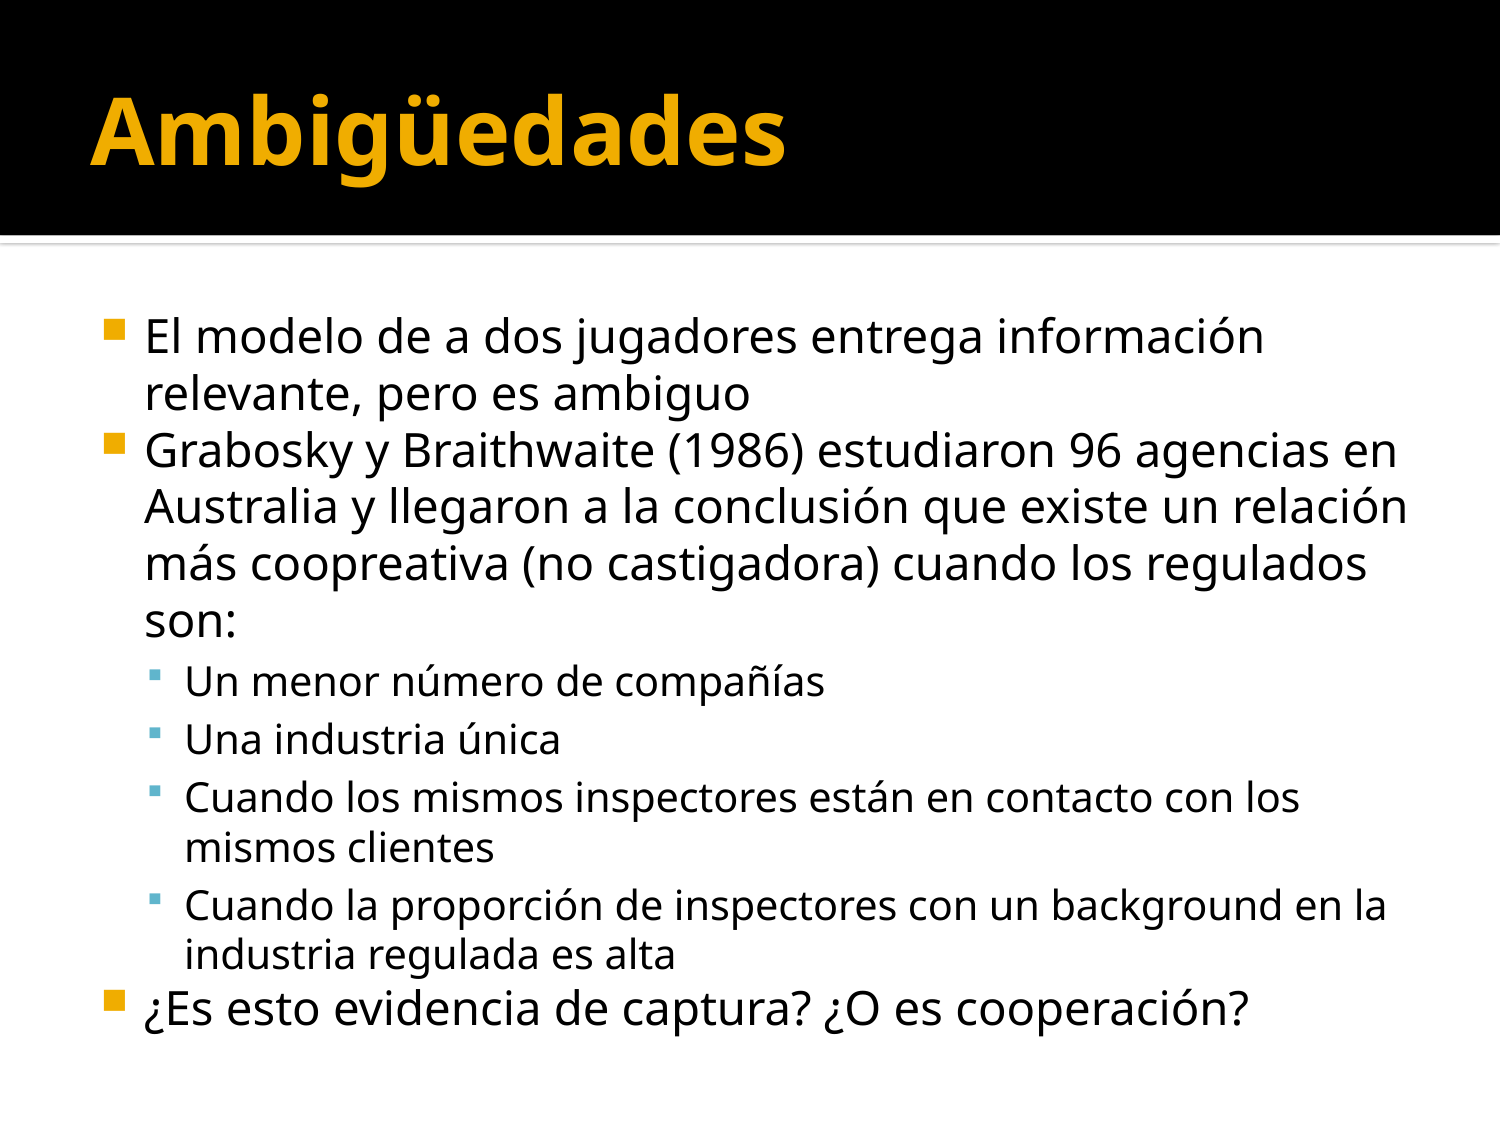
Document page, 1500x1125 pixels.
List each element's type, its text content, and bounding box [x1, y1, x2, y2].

list El modelo de a dos jugadores entrega información relevante, pero es ambiguo Grabosky y Braithwaite (1986) estudiaron 96 agencias en Australia y llegaron a la conclusión que existe un relación más coopreativa (no castigadora) cuando los regulados son: Un menor número de compañías Una industria única Cuando los mismos inspectores están en contacto con los mismos clientes Cuando la proporción de inspectores con un background en la industria regulada es alta ¿Es esto evidencia de captura? ¿O es cooperación? [75, 291, 1425, 1050]
title Ambigüedades [75, 25, 1425, 231]
